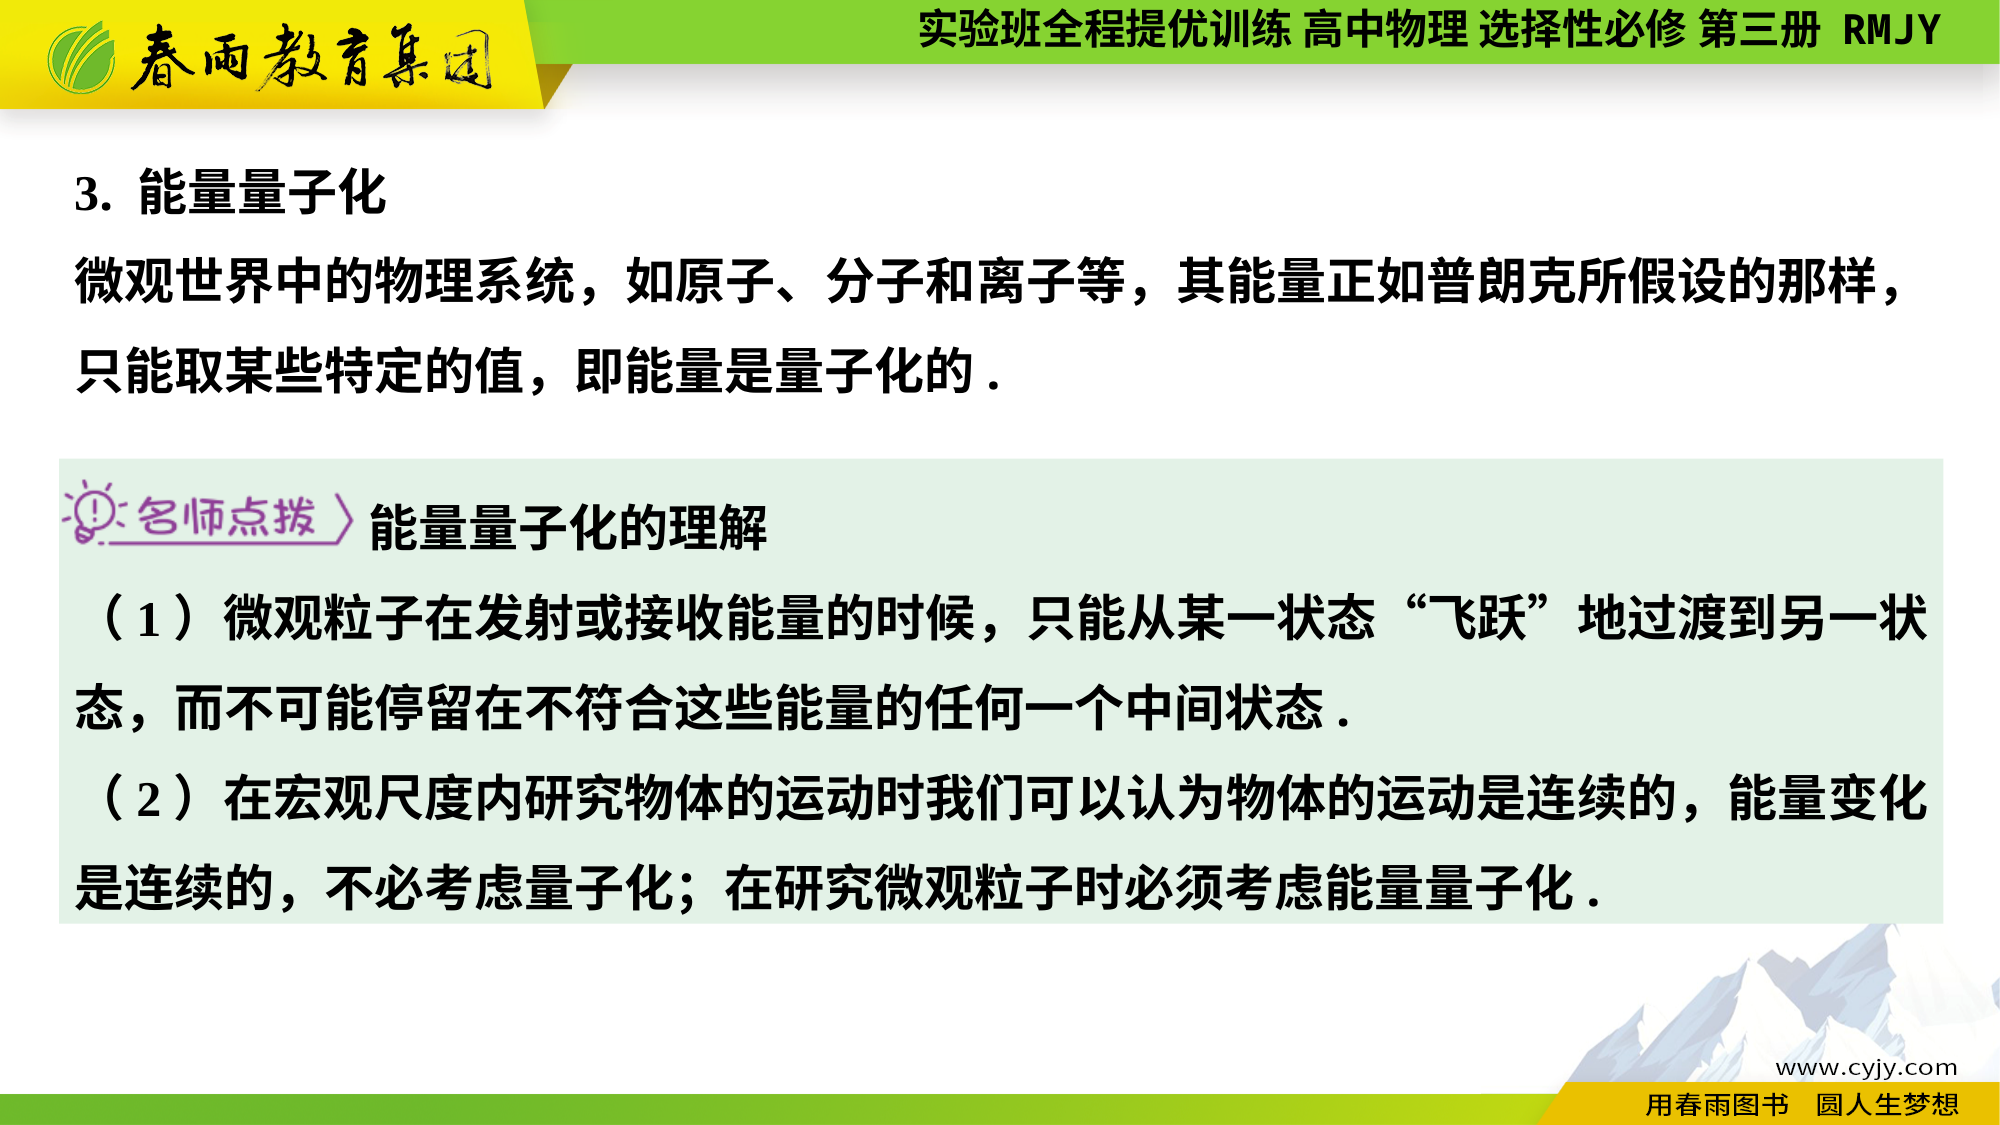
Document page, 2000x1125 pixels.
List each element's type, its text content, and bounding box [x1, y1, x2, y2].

text_box 能量量子化的理解 （1）微观粒子在发射或接收能量的时候，只能从某一状态“飞跃”地过渡到另一状态，而不可能停留在不符合这些能量的任何一个中间状态. （2）在宏观尺度内研究物体的运动时我们可以认为物体的运动是连续的，能量变化是连续的，不必考虑量子化；在研究微观粒子时必须考虑能量量子化. [59, 458, 1944, 924]
list 3. 能量量子化 微观世界中的物理系统，如原子、分子和离子等，其能量正如普朗克所假设的那样，只能取某些特定的值，即能量是量子化的. [59, 122, 1944, 399]
picture [0, 0, 2000, 1125]
